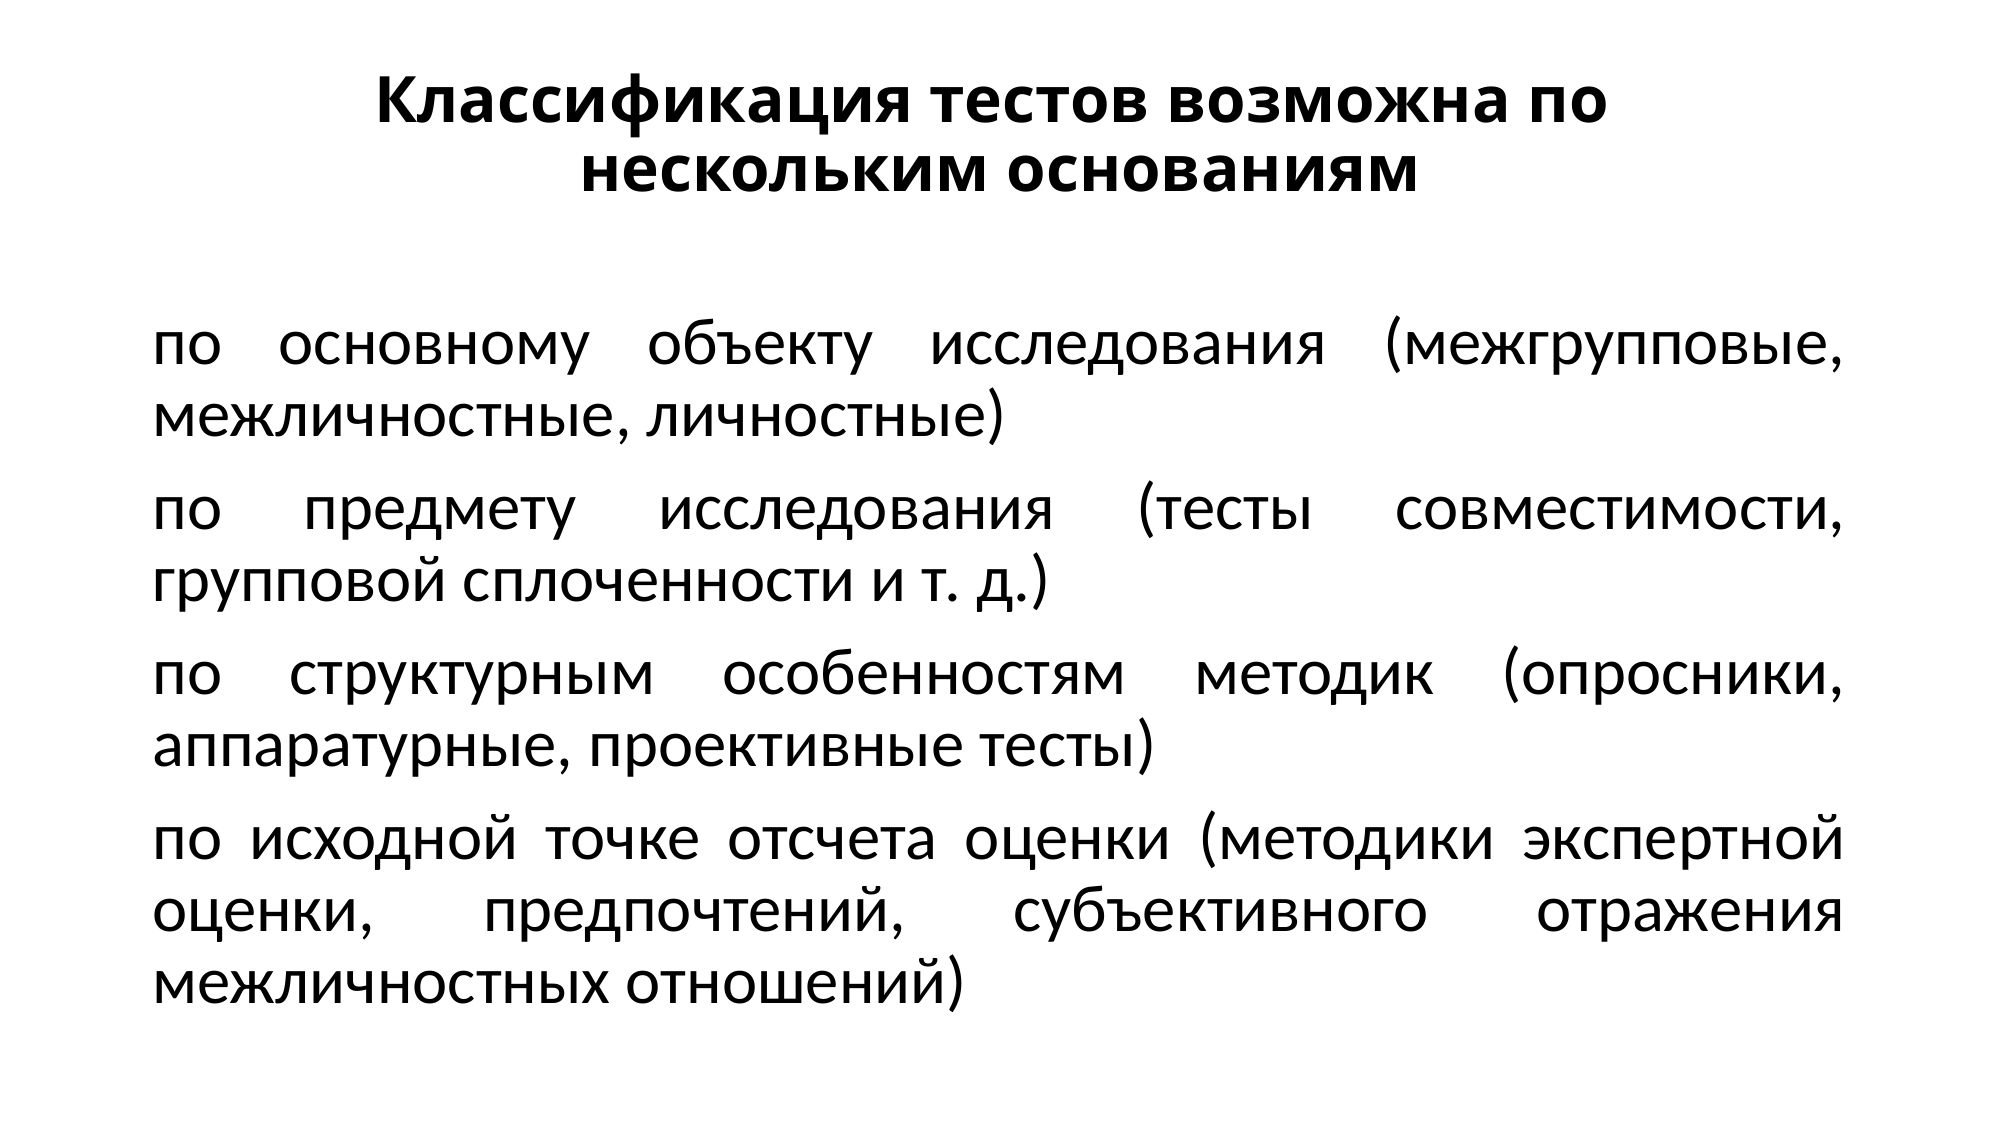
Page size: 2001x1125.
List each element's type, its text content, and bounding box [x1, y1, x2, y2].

list по основному объекту исследования (межгрупповые, межличностные, личностные) по предмету исследования (тесты совместимости, групповой сплоченности и т. д.) по структурным особенностям методик (опросники, аппаратурные, проективные тесты) по исходной точке отсчета оценки (методики экспертной оценки, предпочтений, субъективного отражения межличностных отношений) [137, 299, 1863, 1107]
title Классификация тестов возможна по нескольким основаниям [137, 59, 1863, 278]
